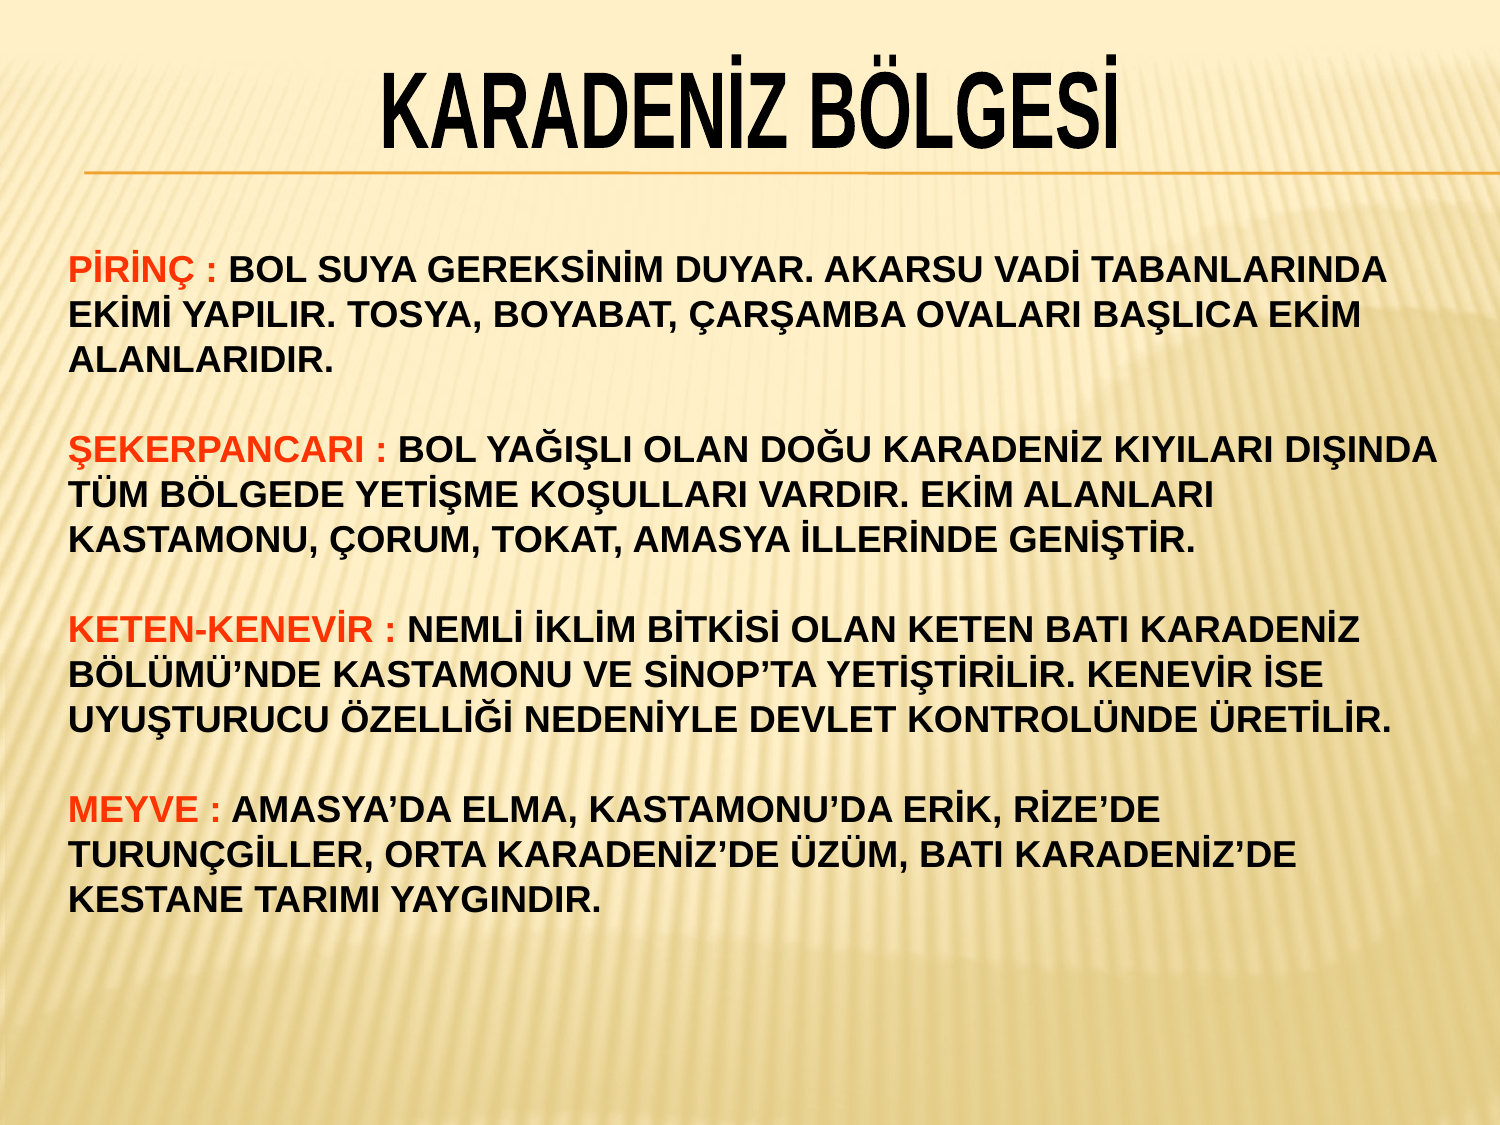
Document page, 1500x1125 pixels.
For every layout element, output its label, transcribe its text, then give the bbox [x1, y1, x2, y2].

text_box PİRİNÇ : BOL SUYA GEREKSİNİM DUYAR. AKARSU VADİ TABANLARINDA EKİMİ YAPILIR. TOSYA, BOYABAT, ÇARŞAMBA OVALARI BAŞLICA EKİM ALANLARIDIR. ŞEKERPANCARI : BOL YAĞIŞLI OLAN DOĞU KARADENİZ KIYILARI DIŞINDA TÜM BÖLGEDE YETİŞME KOŞULLARI VARDIR. EKİM ALANLARI KASTAMONU, ÇORUM, TOKAT, AMASYA İLLERİNDE GENİŞTİR. KETEN-KENEVİR : NEMLİ İKLİM BİTKİSİ OLAN KETEN BATI KARADENİZ BÖLÜMÜ’NDE KASTAMONU VE SİNOP’TA YETİŞTİRİLİR. KENEVİR İSE UYUŞTURUCU ÖZELLİĞİ NEDENİYLE DEVLET KONTROLÜNDE ÜRETİLİR. MEYVE : AMASYA’DA ELMA, KASTAMONU’DA ERİK, RİZE’DE TURUNÇGİLLER, ORTA KARADENİZ’DE ÜZÜM, BATI KARADENİZ’DE KESTANE TARIMI YAYGINDIR. [53, 237, 1459, 928]
text_box [596, 160, 808, 237]
